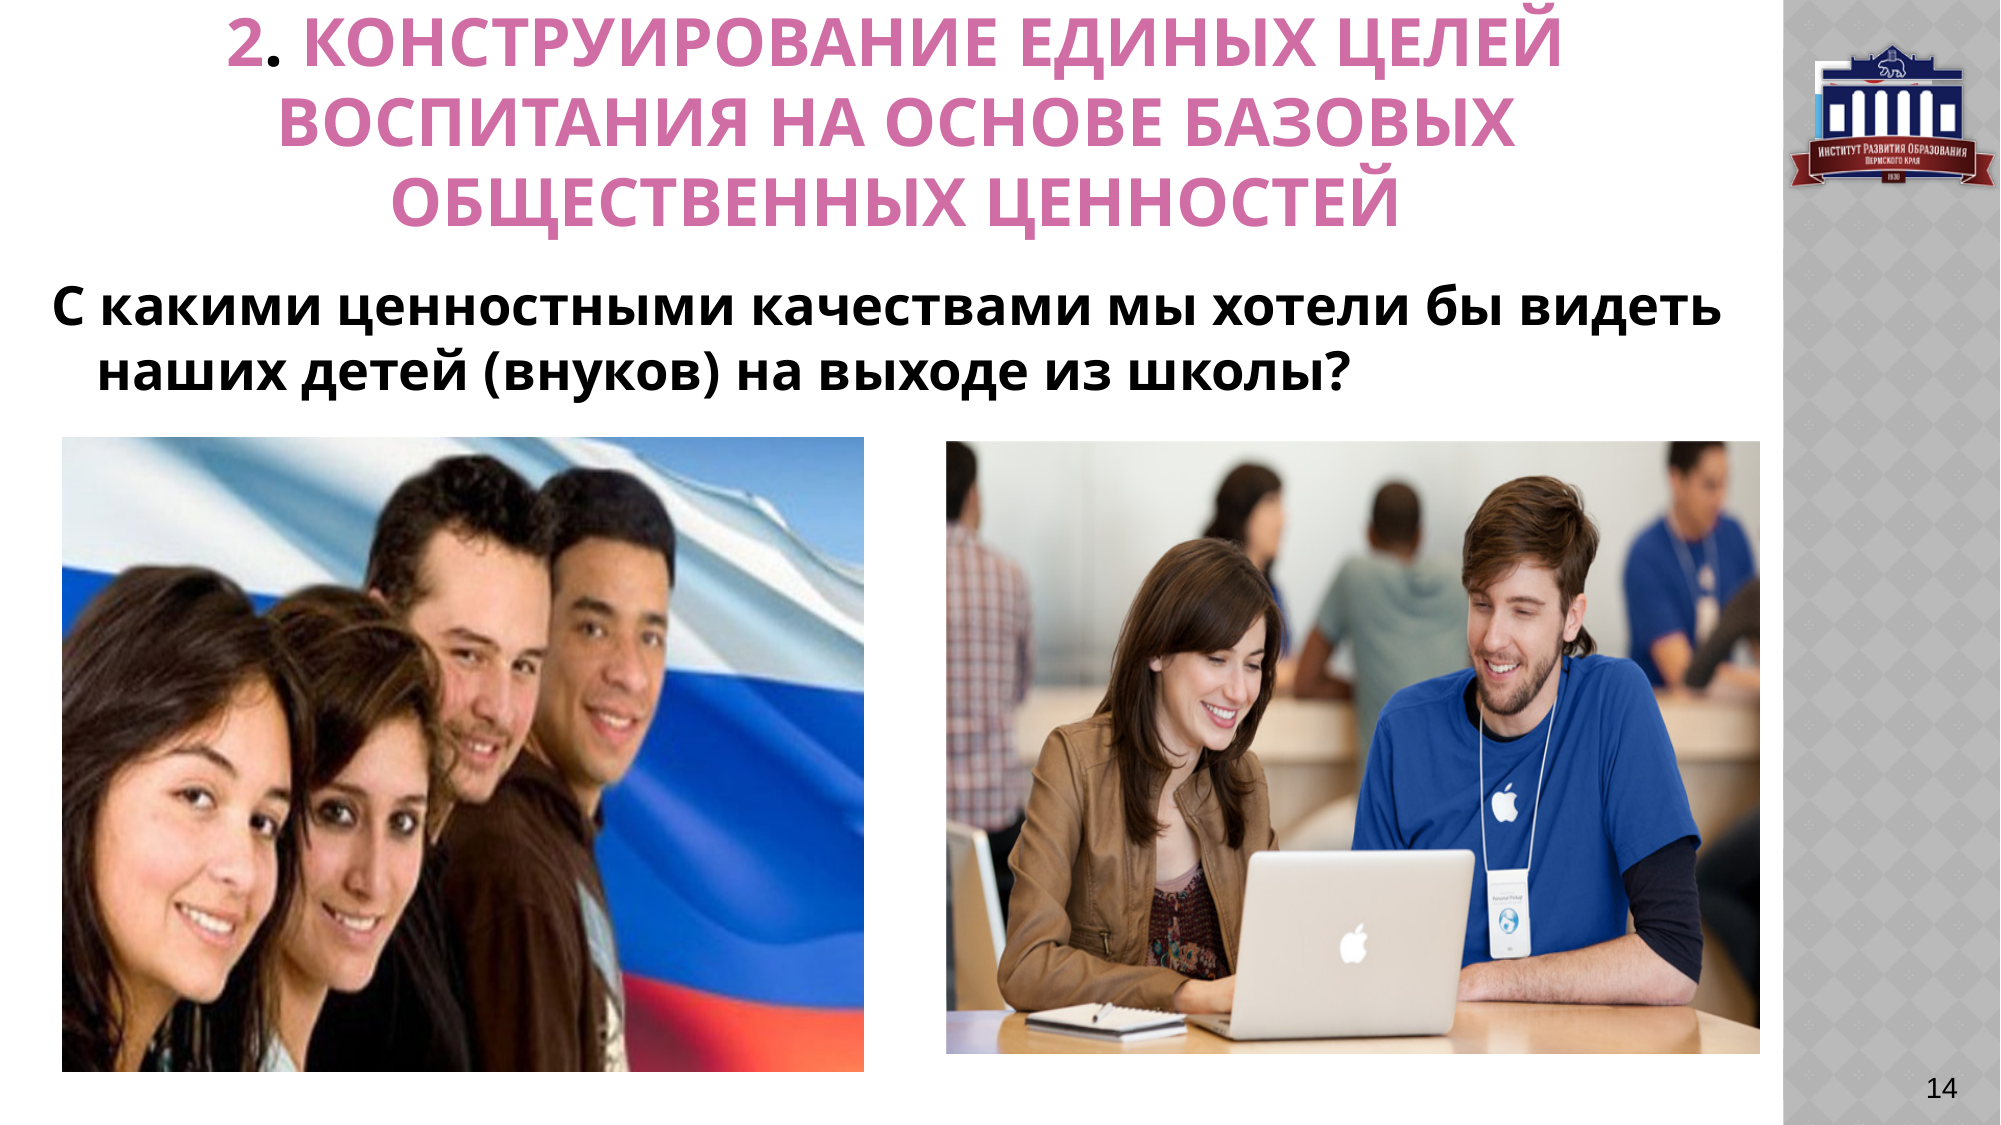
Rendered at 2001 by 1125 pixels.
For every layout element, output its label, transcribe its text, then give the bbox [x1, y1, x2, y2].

picture [946, 440, 1760, 1055]
picture [62, 436, 864, 1073]
list С какими ценностными качествами мы хотели бы видеть наших детей (внуков) на выходе из школы? [36, 264, 1747, 1098]
picture [1784, 38, 2000, 194]
title 2. Конструирование единых целей воспитания на основе базовых общественных ценностей [0, 52, 1794, 240]
